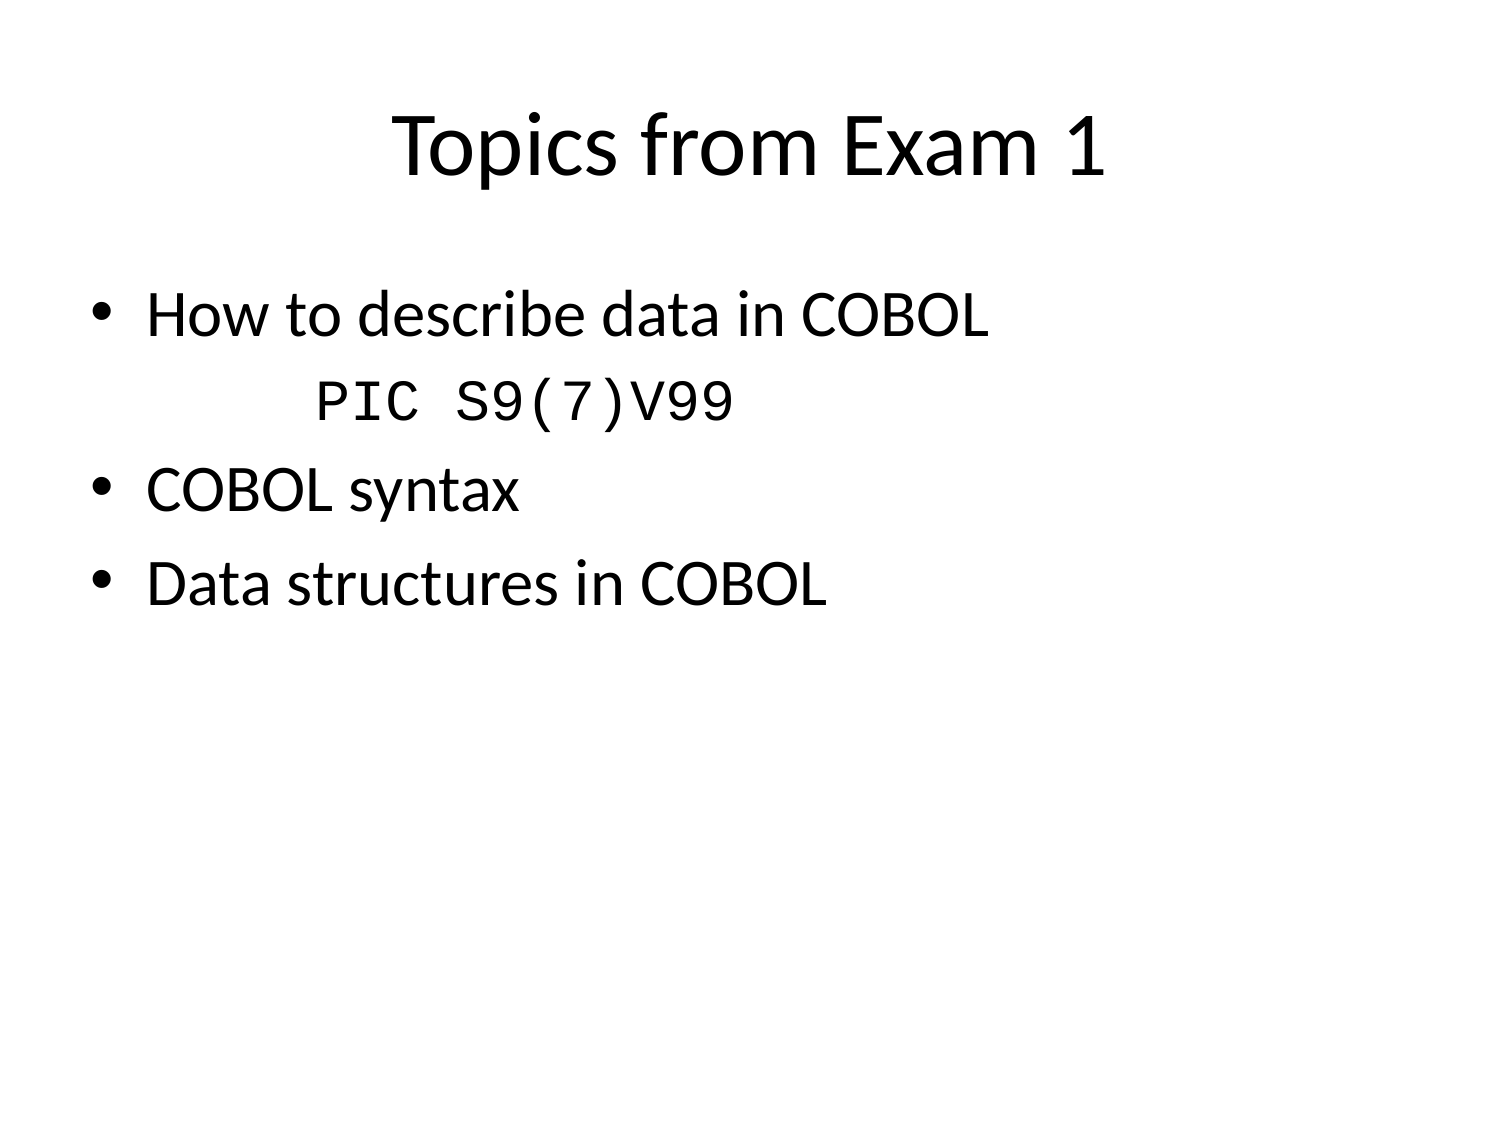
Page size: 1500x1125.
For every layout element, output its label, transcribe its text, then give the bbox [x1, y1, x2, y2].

title Topics from Exam 1 [75, 45, 1425, 233]
list How to describe data in COBOL PIC S9(7)V99 COBOL syntax Data structures in COBOL [75, 262, 1425, 1005]
